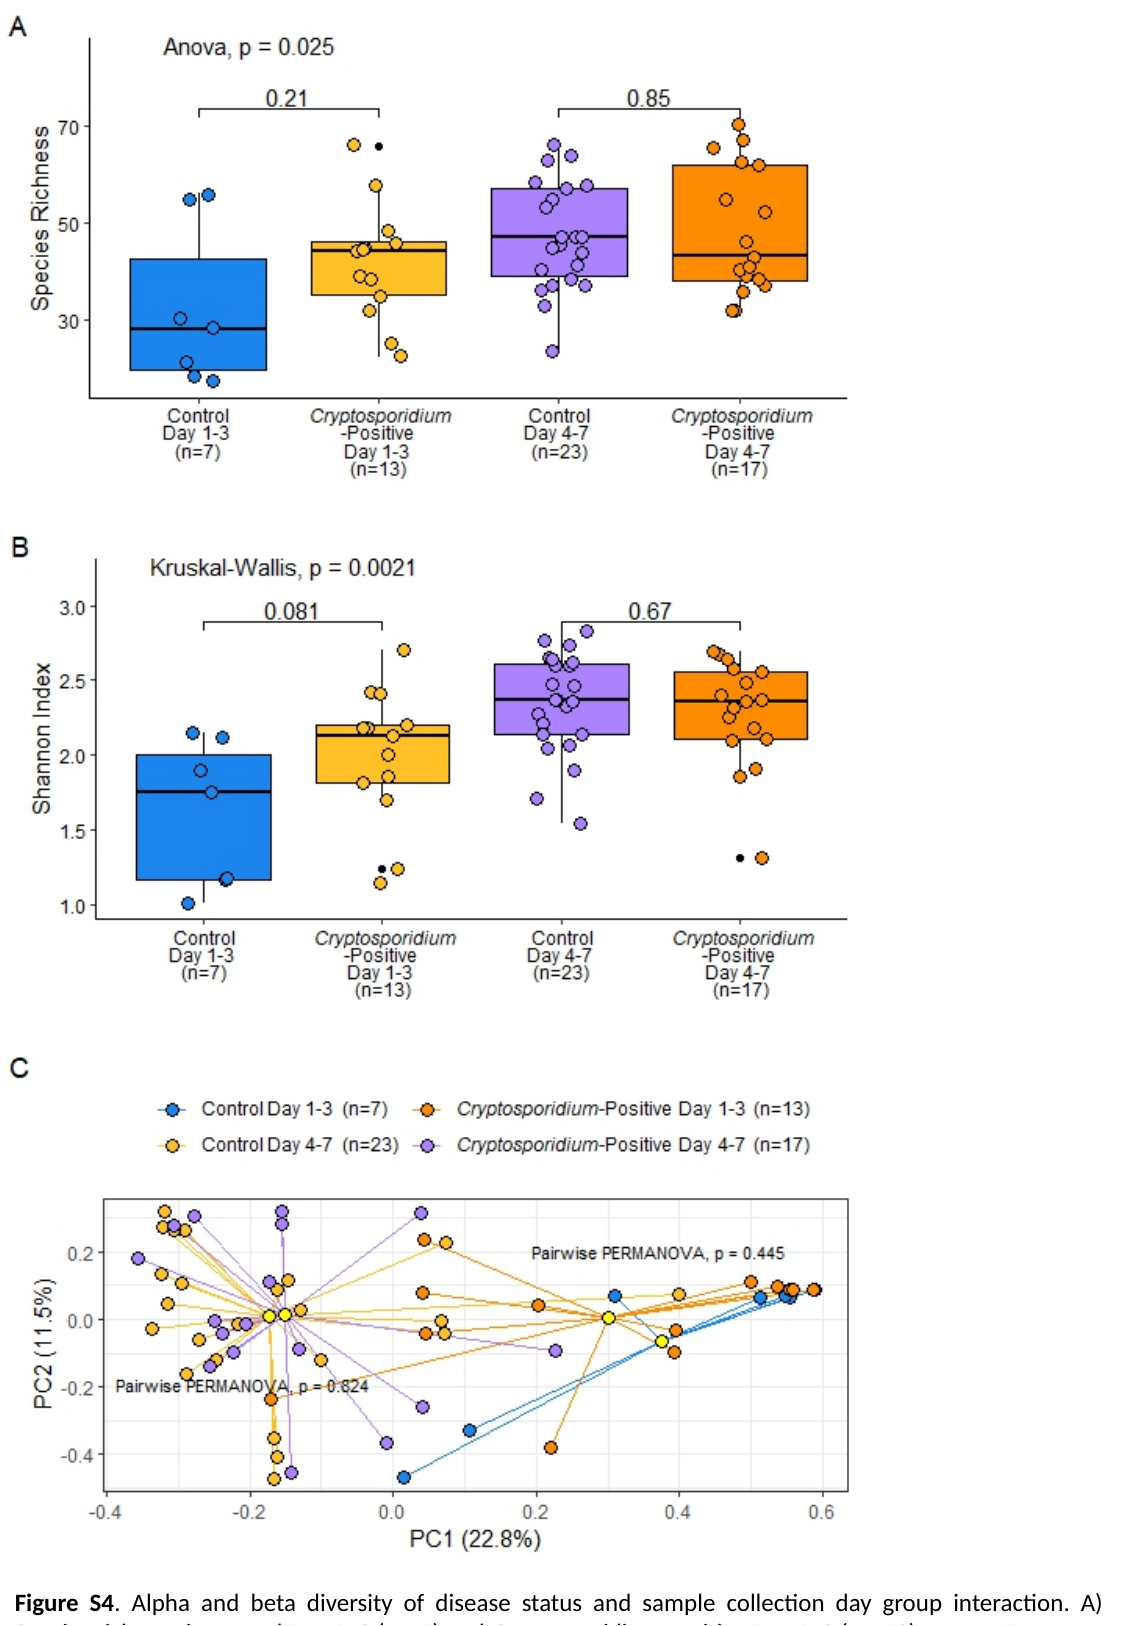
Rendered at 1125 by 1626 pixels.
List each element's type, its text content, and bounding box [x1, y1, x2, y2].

text_box Figure S4. Alpha and beta diversity of disease status and sample collection day group interaction. A) Species richness in control Day 1–3 (n = 7) and Cryptosporidium-positive Day 1–3 (n = 13) groups; T-test, p = 0.21, and control Day 4–7 (n = 23) and Cryptosporidium-positive Day 4–7 (n = 17) groups; T-test, p = 0.85. B) Shannon index of control Day 1–3 (n = 7) and Cryptosporidium-positive Day 1–3 (n = 13) groups; Wilcoxon, p = 0.081, and control Day 4–7 (n = 23) and Cryptosporidium-positive Day 4–7 (n = 17) groups; Wilcoxon, p = 0.67. C) Bray Curtis PCoA ordination of control Day 1–3 (n = 7) and Cryptosporidium-positive Day 1–3 (n = 13) groups; PERMANOVA, p = 0.45, and control Day 4–7 (n = 23) and Cryptosporidium-positive Day 4–7 (n = 17) groups; PERMANOVA, p = 0.82. [0, 1579, 1120, 1625]
picture [0, 0, 860, 1563]
